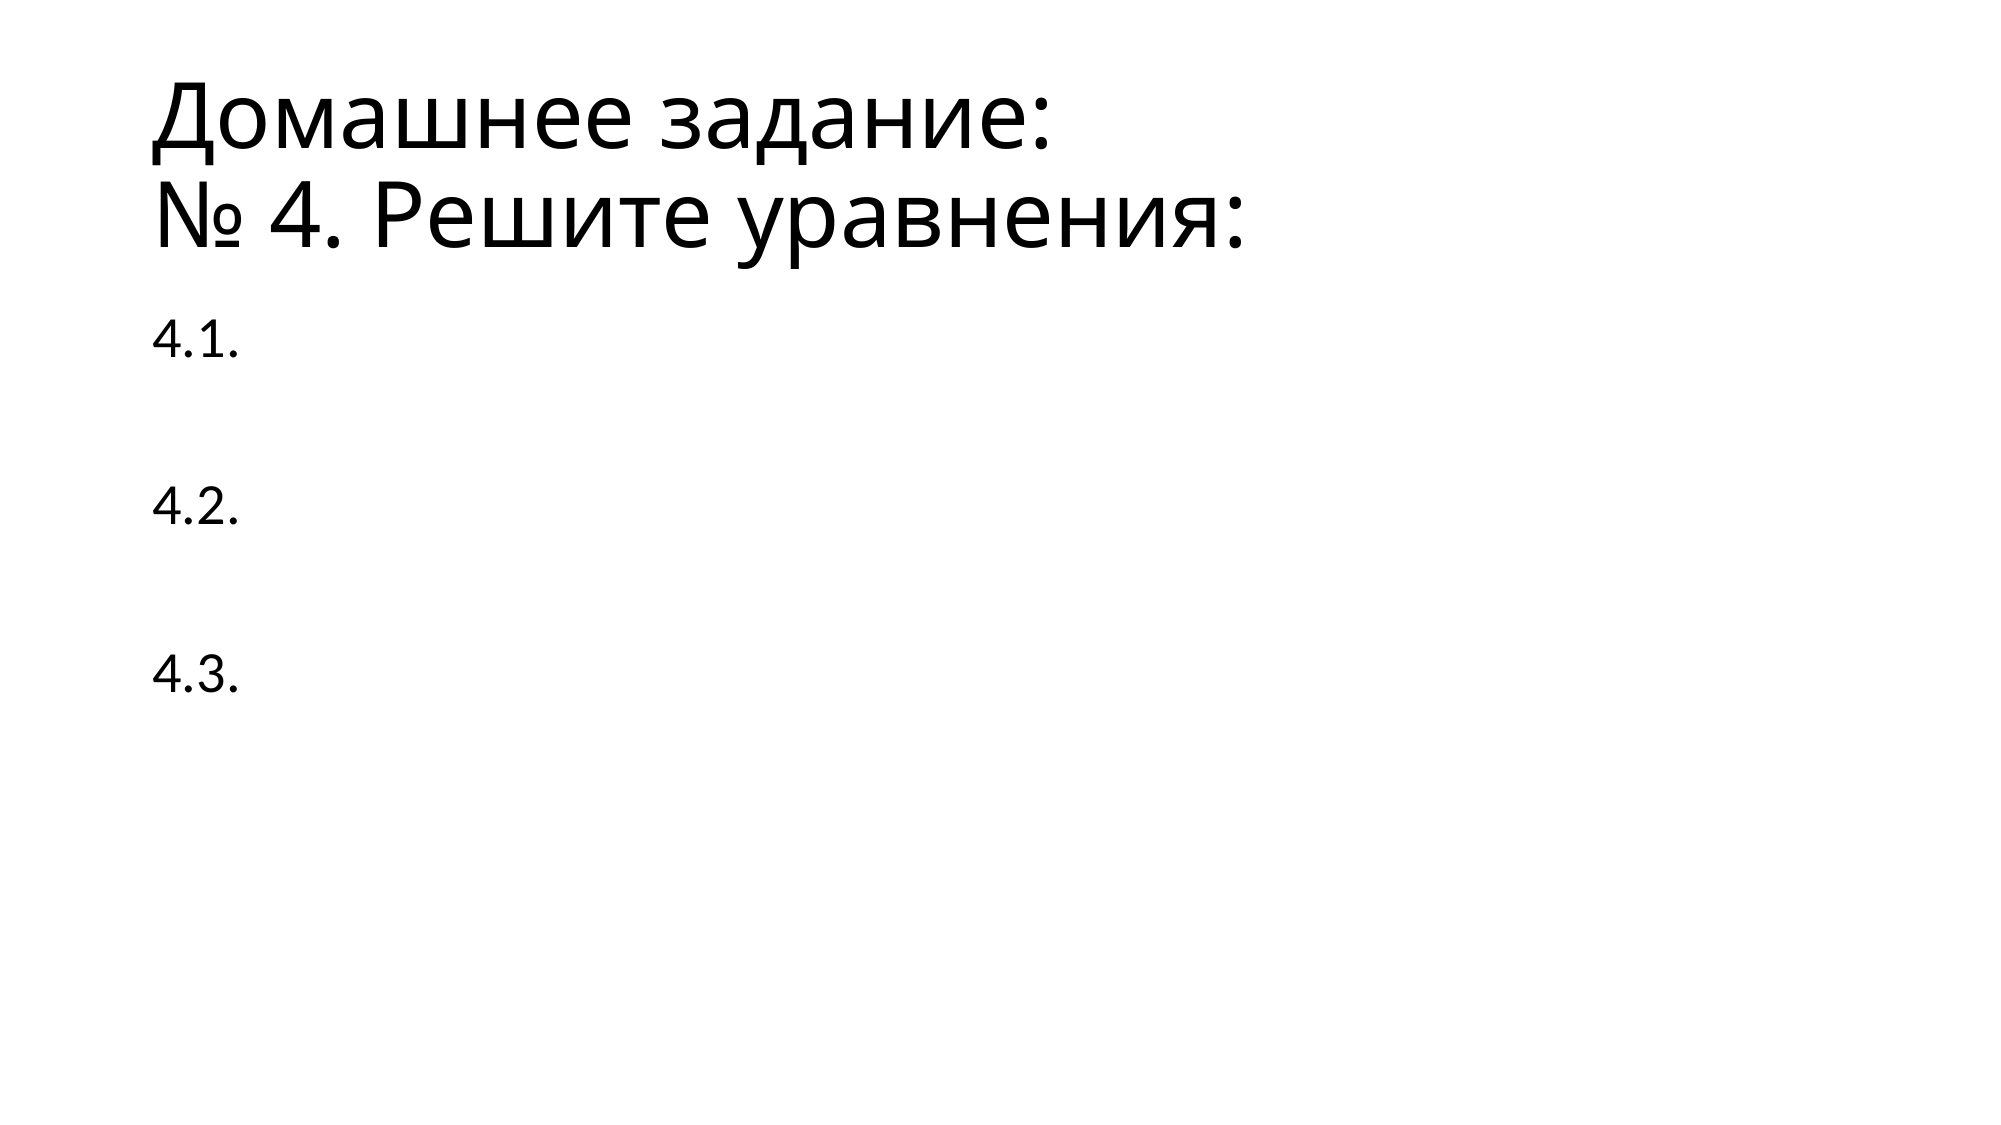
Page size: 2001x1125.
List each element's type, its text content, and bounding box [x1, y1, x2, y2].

title Домашнее задание: № 4. Решите уравнения: [137, 59, 1863, 278]
